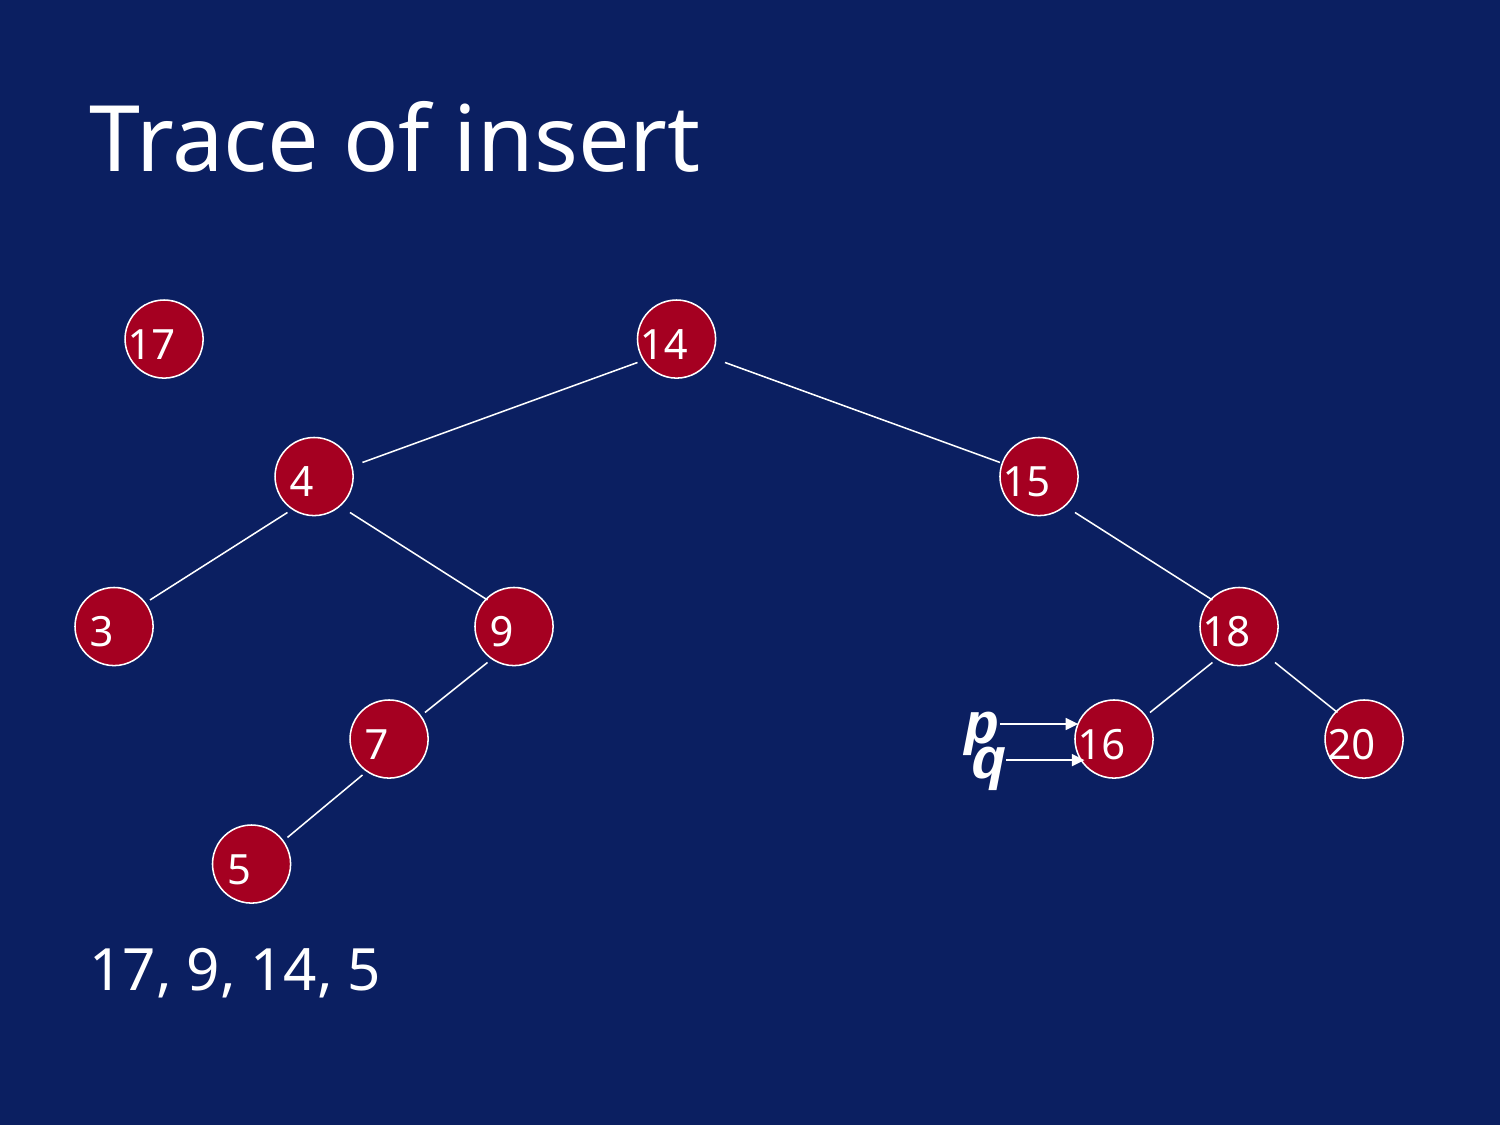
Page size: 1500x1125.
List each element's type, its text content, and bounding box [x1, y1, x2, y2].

list 17, 9, 14, 5 [74, 924, 1425, 1038]
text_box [62, 587, 154, 676]
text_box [1074, 512, 1213, 601]
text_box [112, 299, 204, 389]
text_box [262, 437, 354, 526]
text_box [337, 699, 429, 789]
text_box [362, 362, 638, 463]
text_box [942, 677, 1079, 756]
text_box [1312, 699, 1404, 789]
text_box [724, 362, 1001, 463]
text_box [949, 712, 1085, 791]
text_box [287, 774, 363, 838]
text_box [149, 512, 288, 601]
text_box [987, 437, 1079, 526]
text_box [1083, 699, 1154, 789]
title Trace of insert [74, 59, 1425, 210]
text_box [462, 587, 554, 676]
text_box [1274, 662, 1338, 713]
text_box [624, 299, 716, 389]
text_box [424, 662, 488, 713]
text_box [199, 824, 291, 914]
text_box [1187, 587, 1279, 676]
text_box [349, 512, 488, 601]
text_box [1149, 662, 1213, 713]
